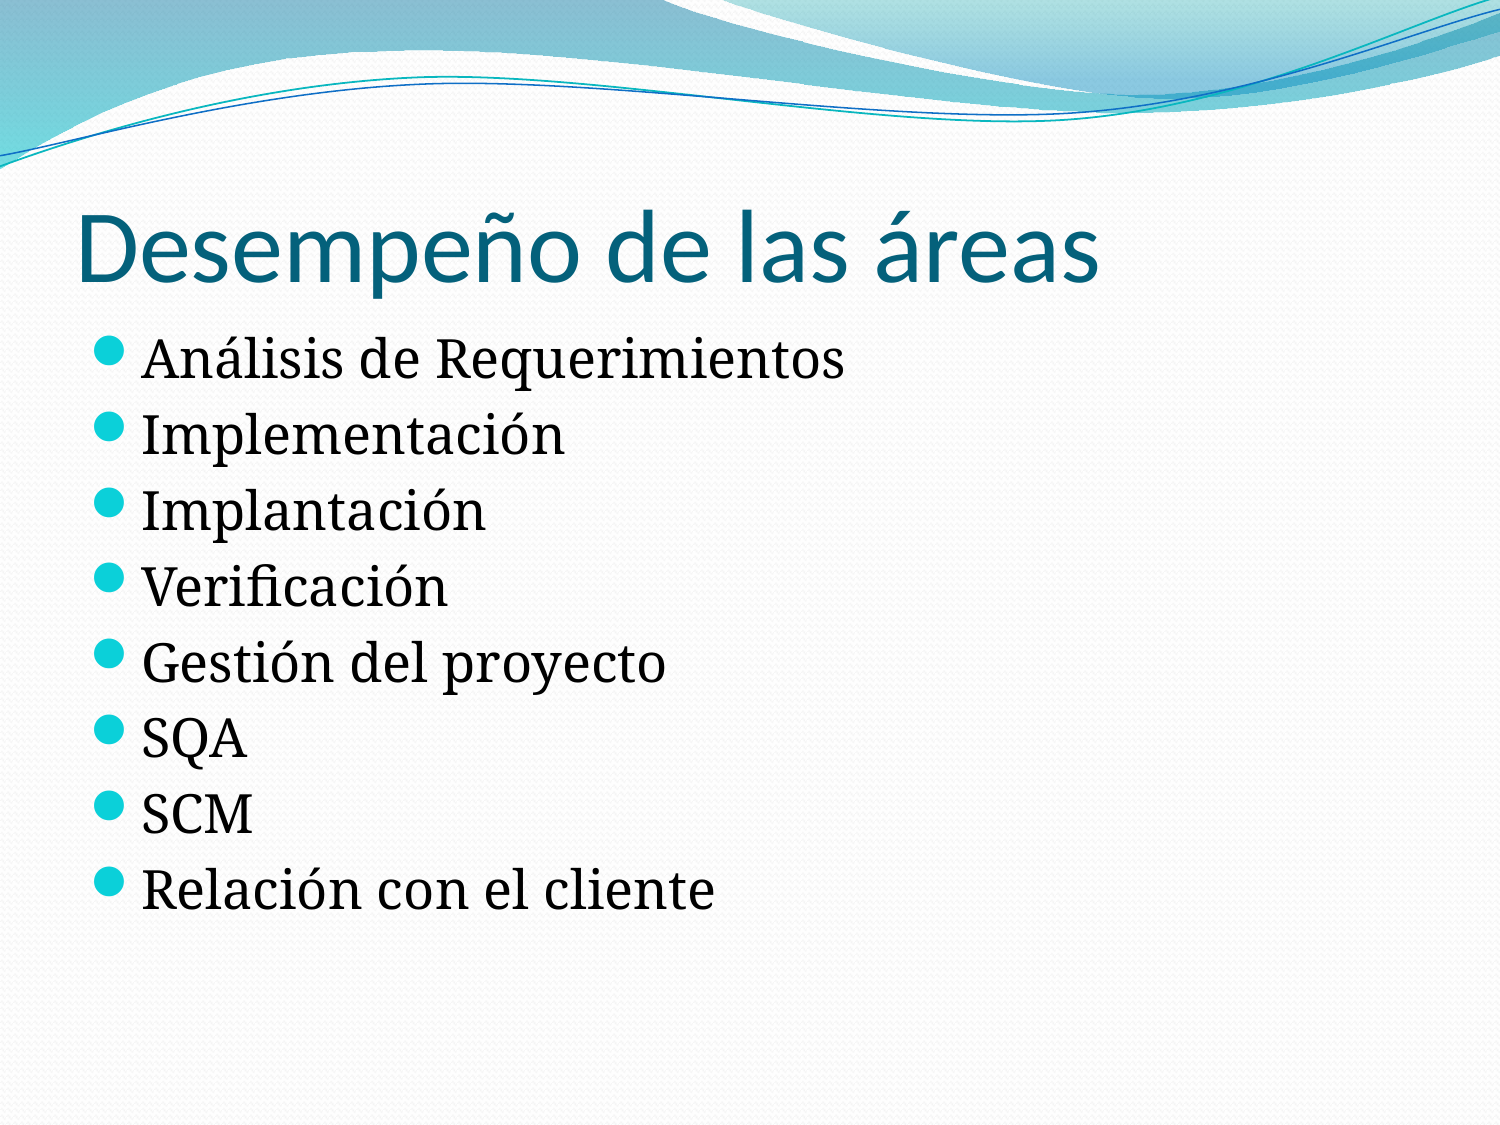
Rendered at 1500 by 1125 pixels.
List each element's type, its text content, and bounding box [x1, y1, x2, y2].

title Desempeño de las áreas [75, 115, 1425, 303]
list Análisis de Requerimientos Implementación Implantación Verificación Gestión del proyecto SQA SCM Relación con el cliente [75, 317, 1425, 1038]
